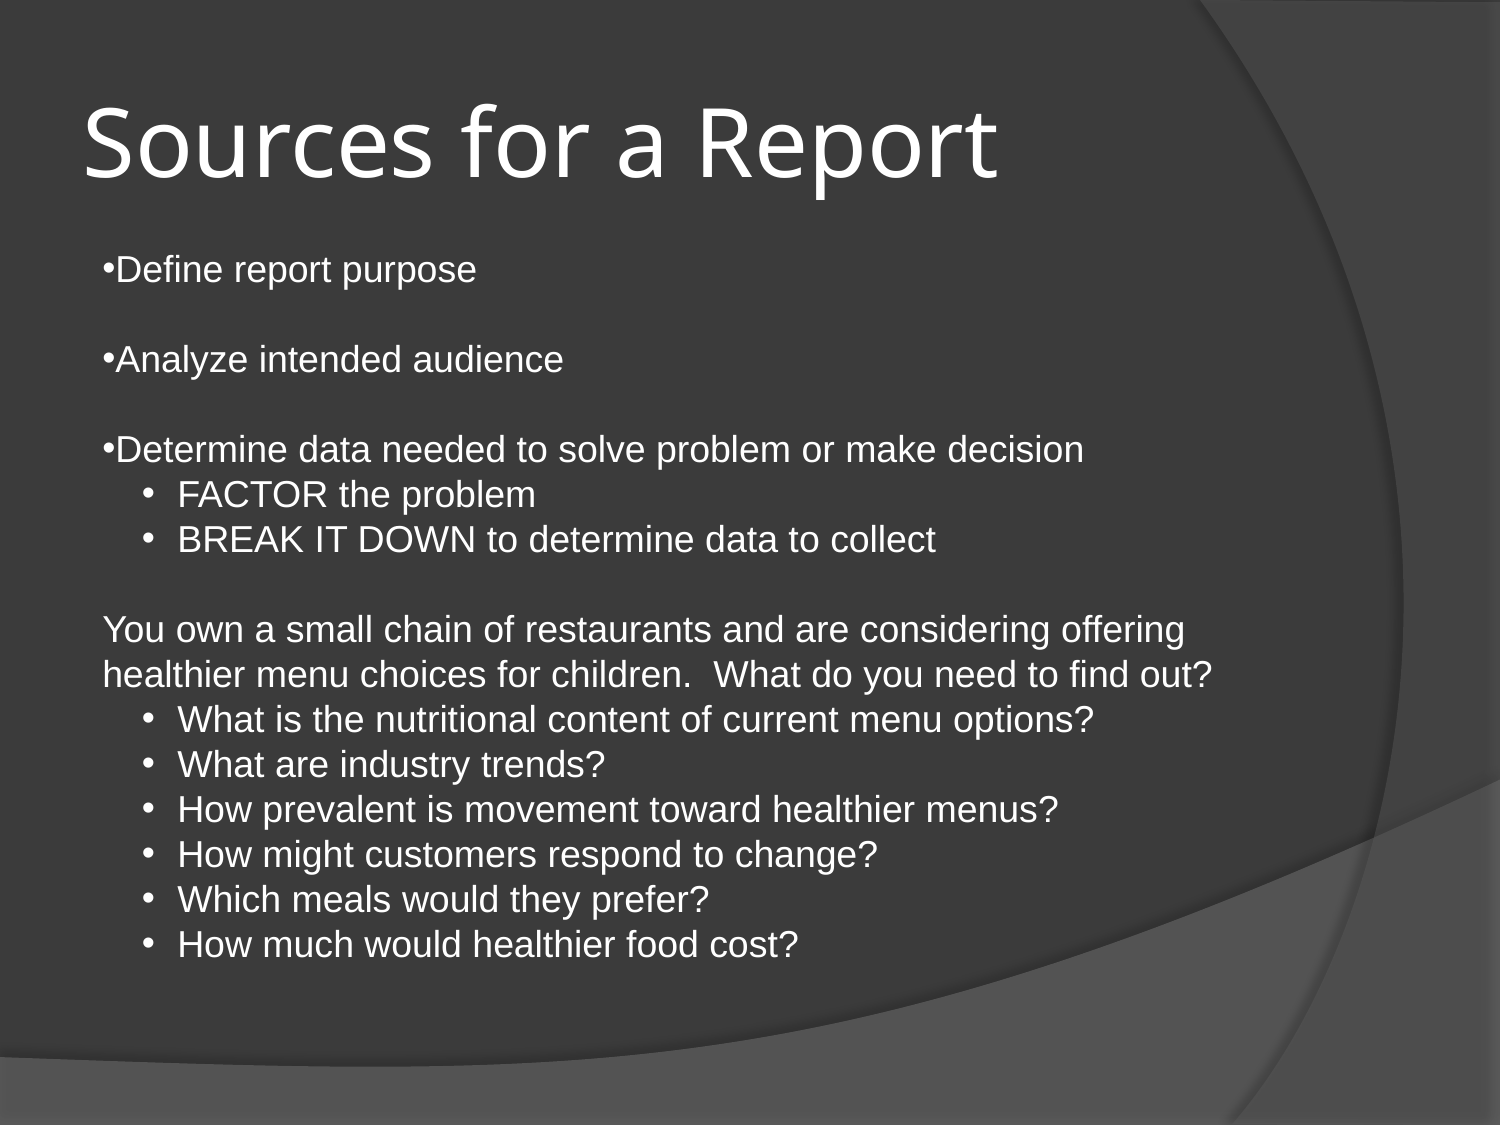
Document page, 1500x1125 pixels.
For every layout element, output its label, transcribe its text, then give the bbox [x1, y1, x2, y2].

title Sources for a Report [75, 45, 1301, 233]
text_box Define report purpose Analyze intended audience Determine data needed to solve problem or make decision FACTOR the problem BREAK IT DOWN to determine data to collect You own a small chain of restaurants and are considering offering healthier menu choices for children. What do you need to find out? What is the nutritional content of current menu options? What are industry trends? How prevalent is movement toward healthier menus? How might customers respond to change? Which meals would they prefer? How much would healthier food cost? [87, 237, 1313, 973]
